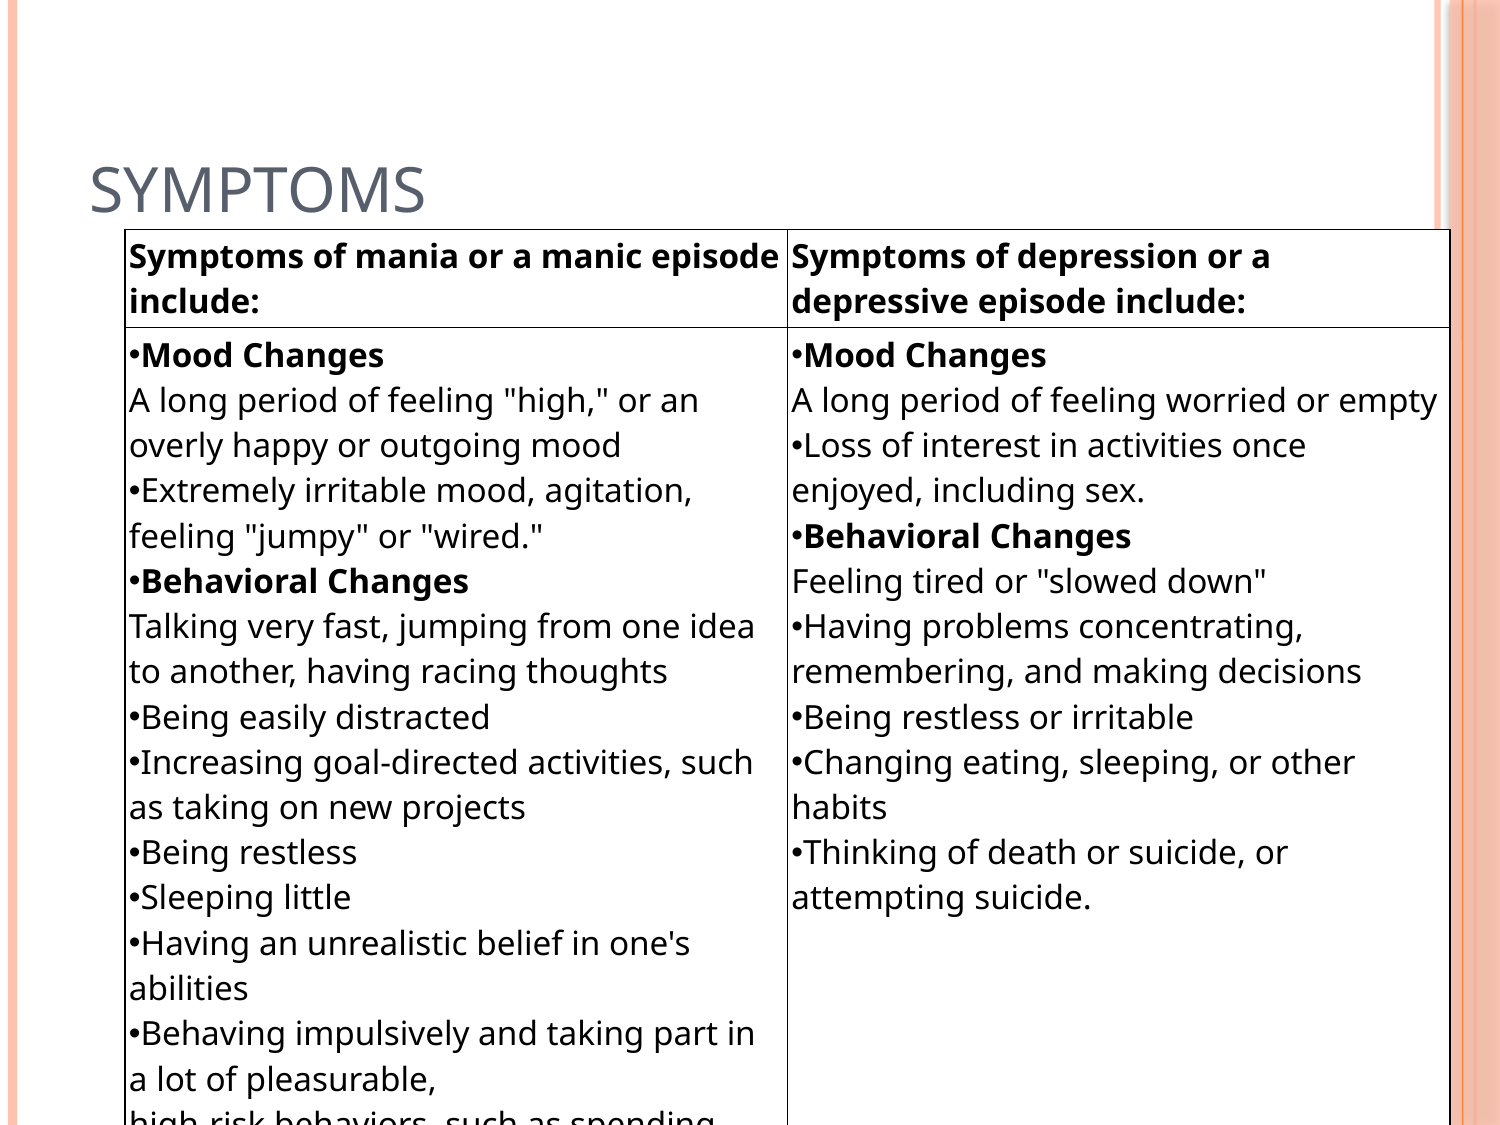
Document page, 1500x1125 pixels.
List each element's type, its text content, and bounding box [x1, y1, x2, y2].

table_cell Mood Changes A long period of feeling "high," or an overly happy or outgoing mood Extremely irritable mood, agitation, feeling "jumpy" or "wired." Behavioral Changes Talking very fast, jumping from one idea to another, having racing thoughts Being easily distracted Increasing goal-directed activities, such as taking on new projects Being restless Sleeping little Having an unrealistic belief in one's abilities Behaving impulsively and taking part in a lot of pleasurable, high-risk behaviors, such as spending sprees, impulsive sex, and impulsive business investments. [126, 328, 787, 1125]
table_header Symptoms of depression or a depressive episode include: [788, 230, 1449, 327]
title Symptoms [75, 45, 1300, 233]
table_cell Mood Changes A long period of feeling worried or empty Loss of interest in activities once enjoyed, including sex. Behavioral Changes Feeling tired or "slowed down" Having problems concentrating, remembering, and making decisions Being restless or irritable Changing eating, sleeping, or other habits Thinking of death or suicide, or attempting suicide. [788, 328, 1449, 1125]
table_header Symptoms of mania or a manic episode include: [126, 230, 787, 327]
